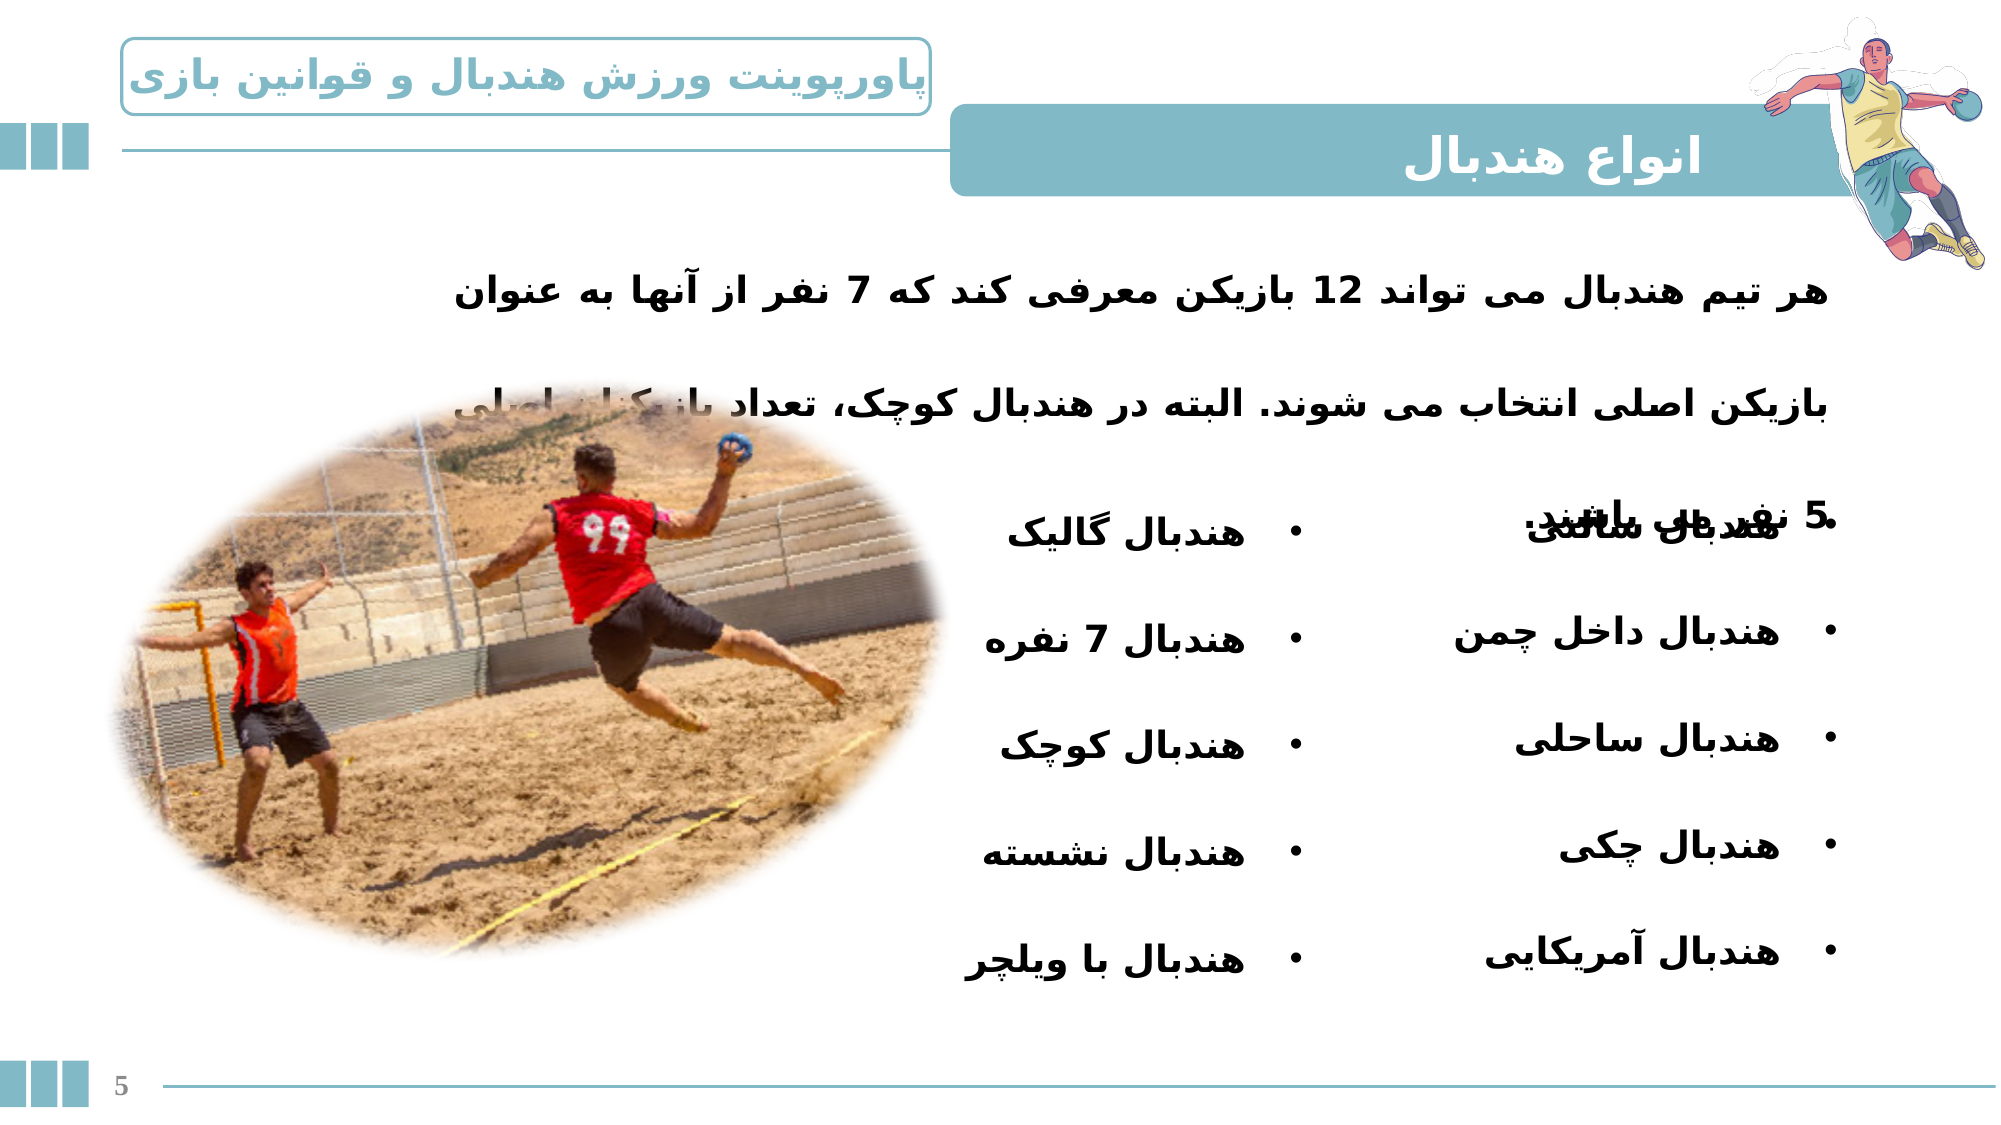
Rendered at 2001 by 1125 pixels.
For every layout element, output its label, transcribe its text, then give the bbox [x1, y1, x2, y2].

text_box پاورپوینت ورزش هندبال و قوانین بازی [113, 36, 943, 105]
picture [97, 383, 959, 957]
text_box هندبال سالنی هندبال داخل چمن هندبال ساحلی هندبال چکی هندبال آمریکایی [1420, 448, 1853, 980]
text_box انواع هندبال [1387, 111, 1719, 191]
text_box هر تیم هندبال می تواند 12 بازیکن معرفی کند که 7 نفر از آنها به عنوان بازیکن اصلی انتخاب می شوند. البته در هندبال کوچک، تعداد بازیکنان اصلی 5 نفر می باشند. [437, 191, 1845, 544]
slide_number 5 [88, 1053, 156, 1114]
text_box هندبال گالیک هندبال 7 نفره هندبال کوچک هندبال نشسته هندبال با ویلچر [948, 455, 1318, 988]
picture [1749, 17, 1985, 270]
